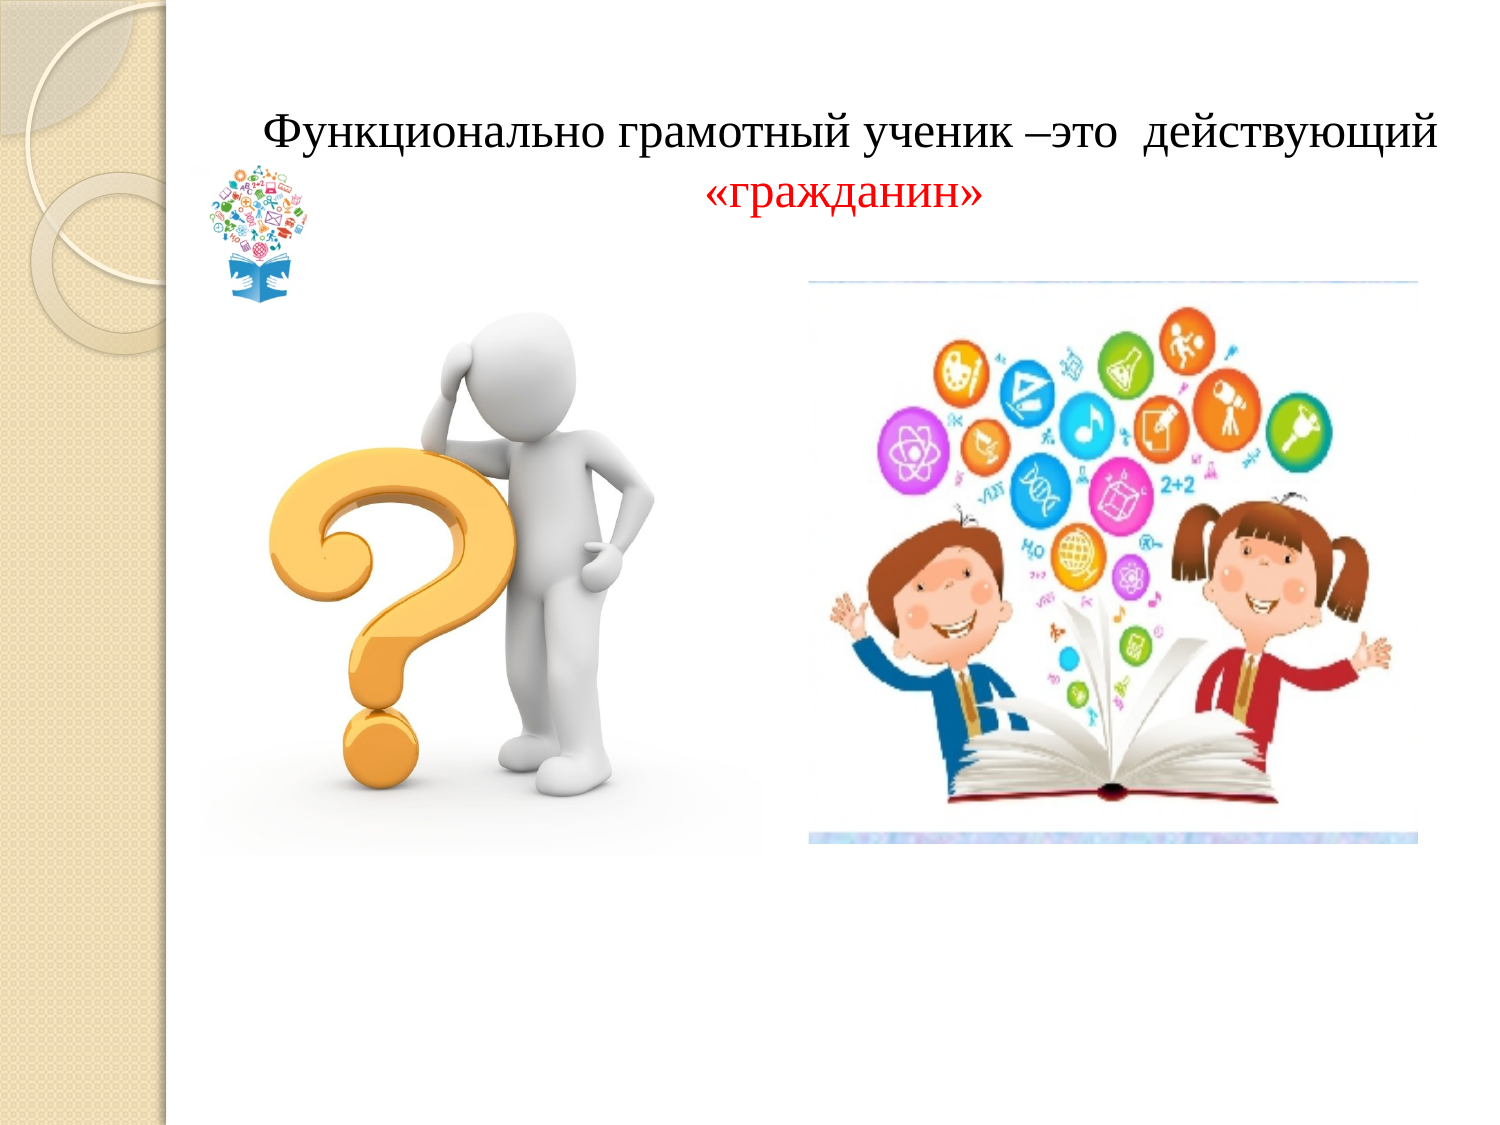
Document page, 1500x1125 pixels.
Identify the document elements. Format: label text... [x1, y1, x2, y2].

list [198, 292, 762, 856]
title Функционально грамотный ученик –это действующий «гражданин» [235, 45, 1466, 270]
picture [187, 163, 329, 305]
picture [808, 280, 1419, 844]
